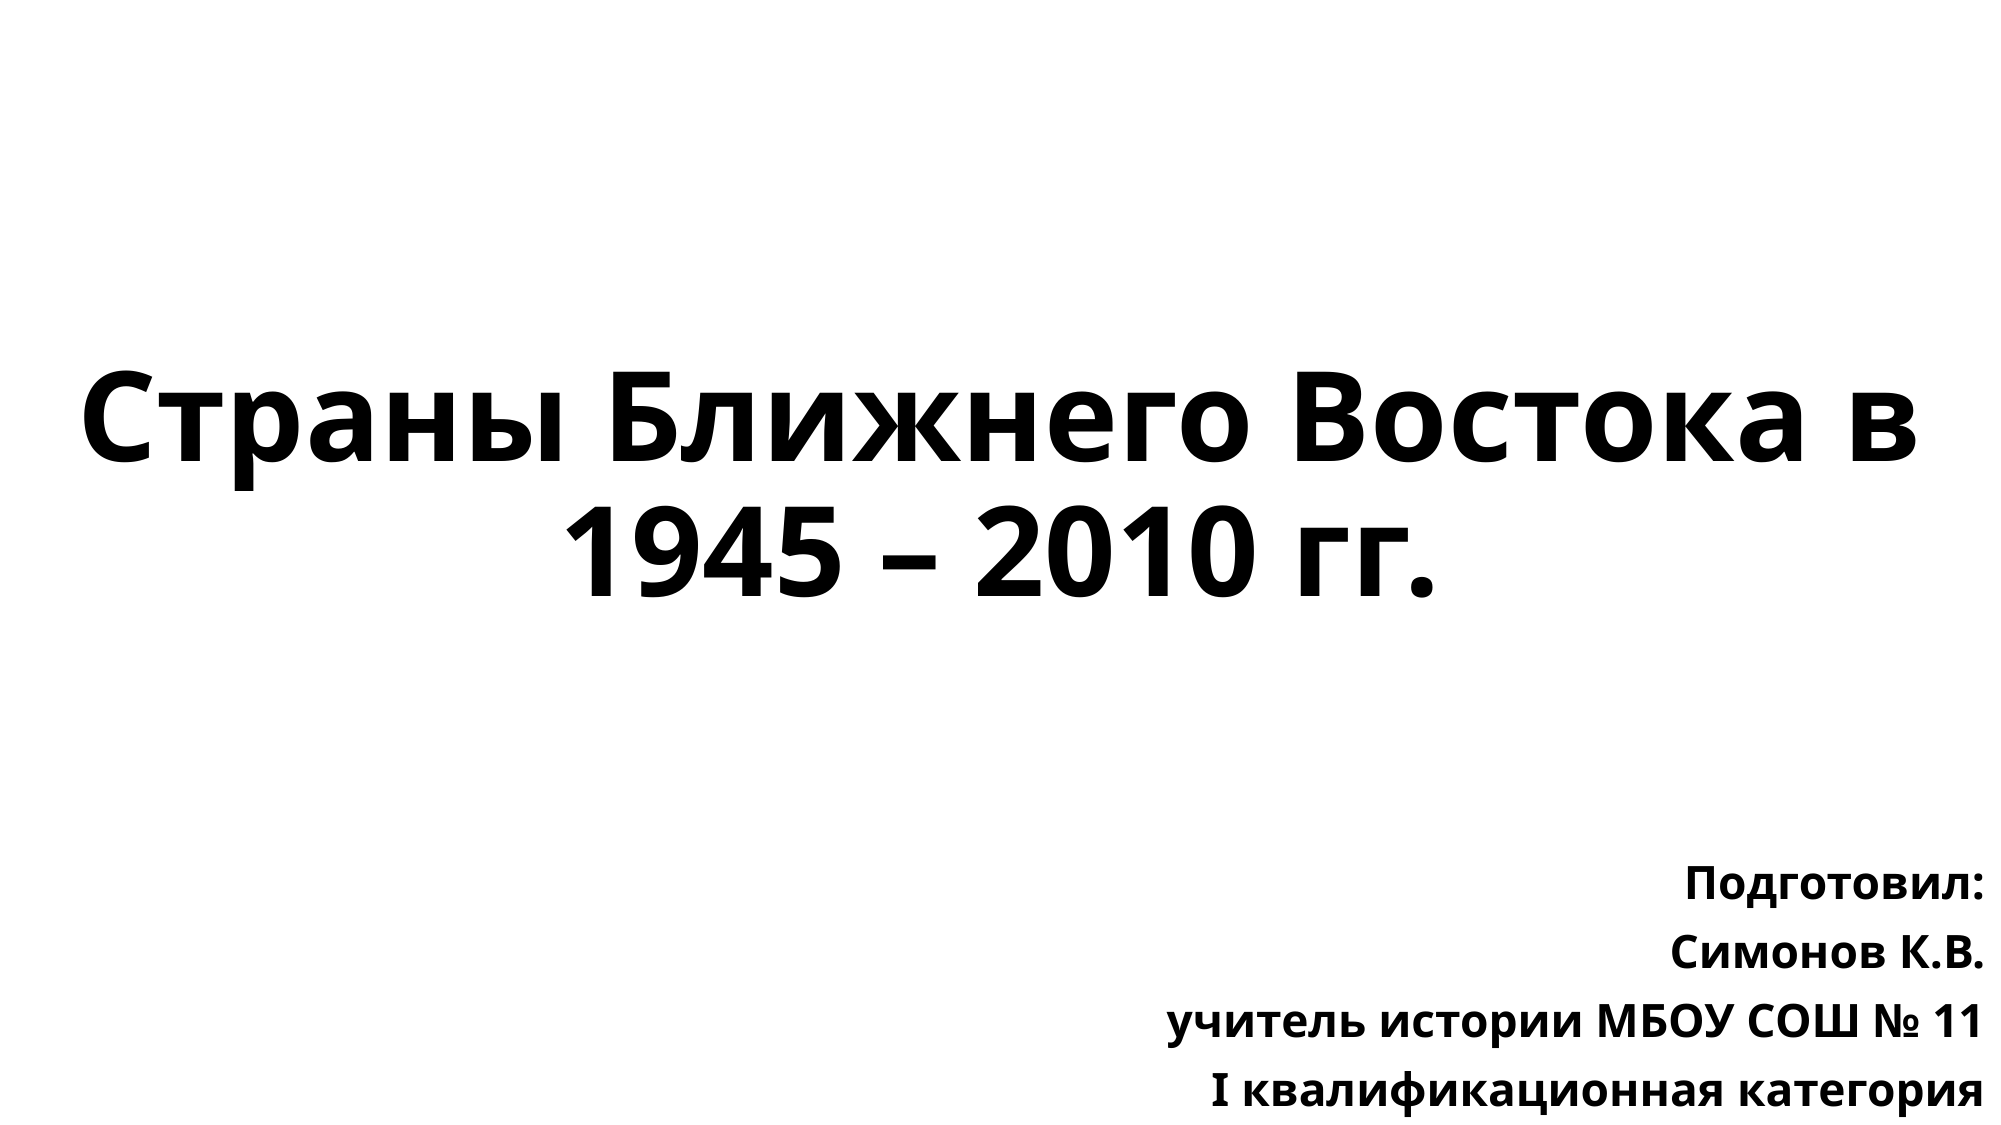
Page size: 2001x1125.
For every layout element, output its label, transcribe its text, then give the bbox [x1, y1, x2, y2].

title Страны Ближнего Востока в 1945 – 2010 гг. [28, 239, 1972, 632]
subtitle Подготовил: Симонов К.В. учитель истории МБОУ СОШ № 11 I квалификационная категория [999, 852, 2000, 1125]
